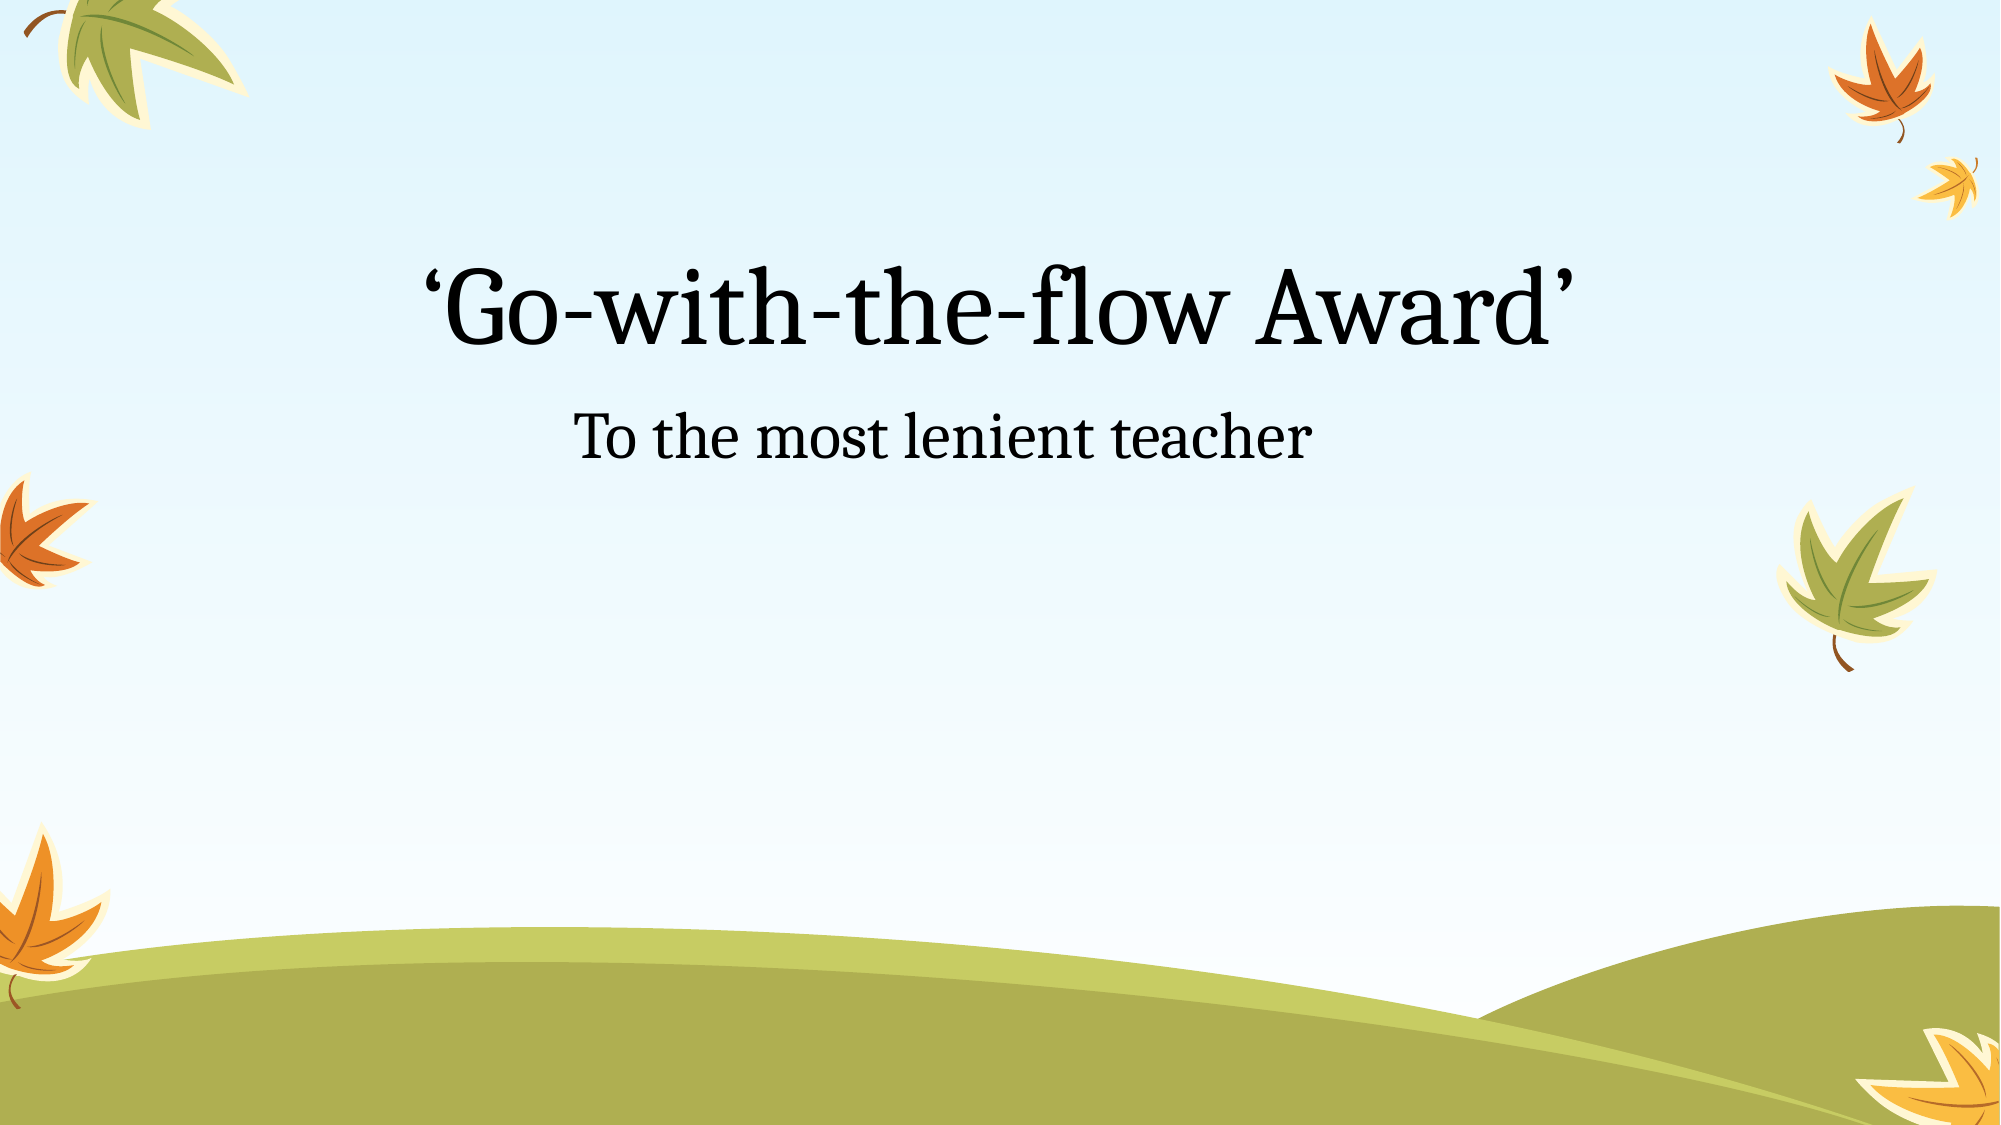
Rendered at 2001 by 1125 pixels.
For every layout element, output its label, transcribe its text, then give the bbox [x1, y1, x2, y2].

title ‘Go-with-the-flow Award’ [249, 173, 1749, 377]
text_box To the most lenient teacher [558, 384, 1440, 479]
